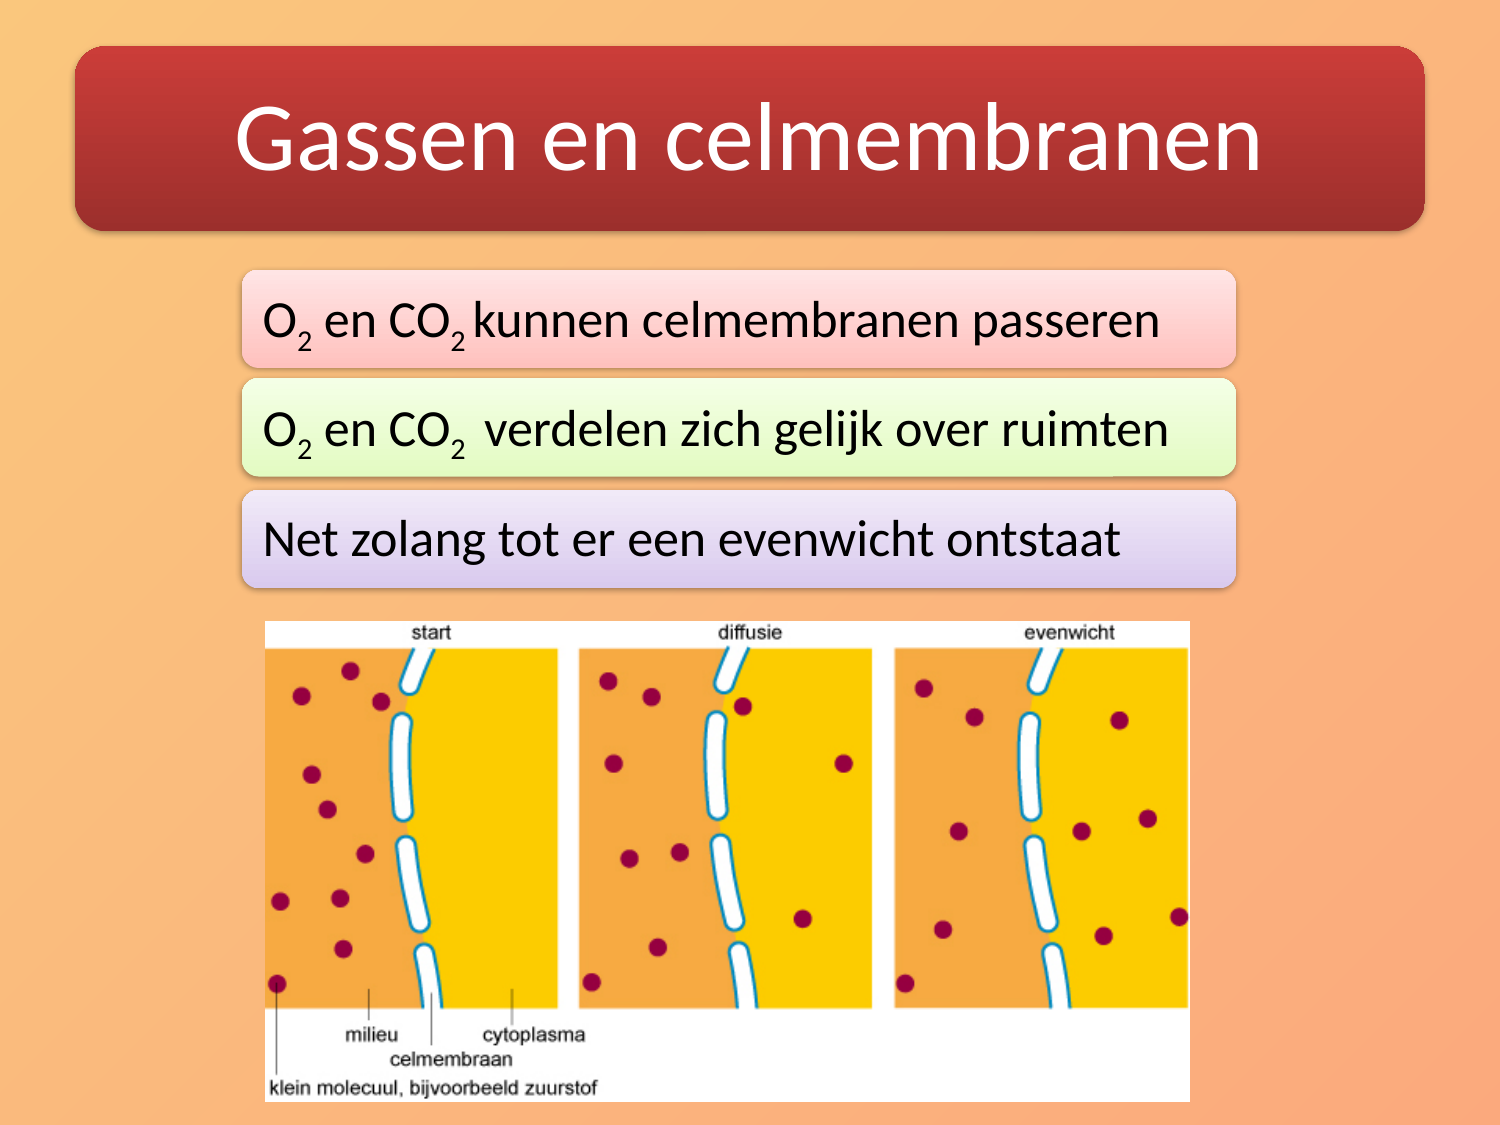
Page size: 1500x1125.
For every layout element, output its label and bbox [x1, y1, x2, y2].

picture [265, 621, 1190, 1102]
list [241, 266, 1237, 591]
text_box [74, 44, 1426, 233]
